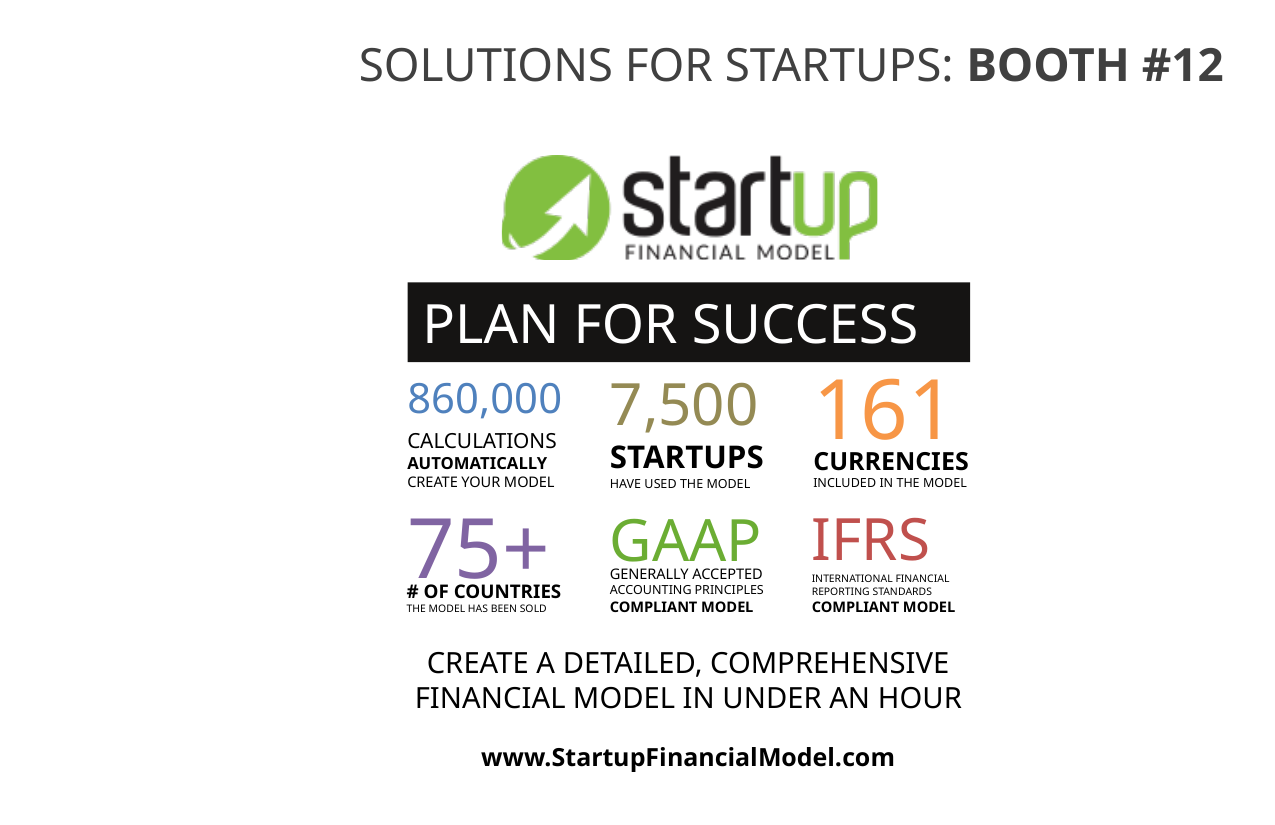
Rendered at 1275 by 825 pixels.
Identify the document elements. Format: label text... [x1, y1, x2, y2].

text_box INTERNATIONAL FINANCIAL REPORTING STANDARDS COMPLIANT MODEL [797, 565, 985, 623]
text_box GAAP [595, 499, 783, 557]
text_box 860,000 [392, 364, 580, 420]
text_box 75+ [392, 498, 580, 572]
text_box IFRS [797, 494, 985, 565]
text_box CALCULATIONS AUTOMATICALLY CREATE YOUR MODEL [392, 420, 580, 498]
text_box 161 [798, 356, 986, 440]
text_box CURRENCIES INCLUDED IN THE MODEL [798, 440, 986, 498]
text_box # OF COUNTRIES THE MODEL HAS BEEN SOLD [391, 572, 580, 623]
text_box STARTUPS HAVE USED THE MODEL [595, 428, 783, 499]
text_box GENERALLY ACCEPTED ACCOUNTING PRINCIPLES COMPLIANT MODEL [595, 557, 783, 623]
text_box SOLUTIONS FOR STARTUPS: BOOTH #12 [316, 27, 1239, 98]
text_box CREATE A DETAILED, COMPREHENSIVE FINANCIAL MODEL IN UNDER AN HOUR www.StartupFinancialModel.com [392, 636, 985, 779]
text_box PLAN FOR SUCCESS [407, 282, 971, 363]
picture [501, 155, 878, 260]
text_box 7,500 [595, 356, 783, 428]
